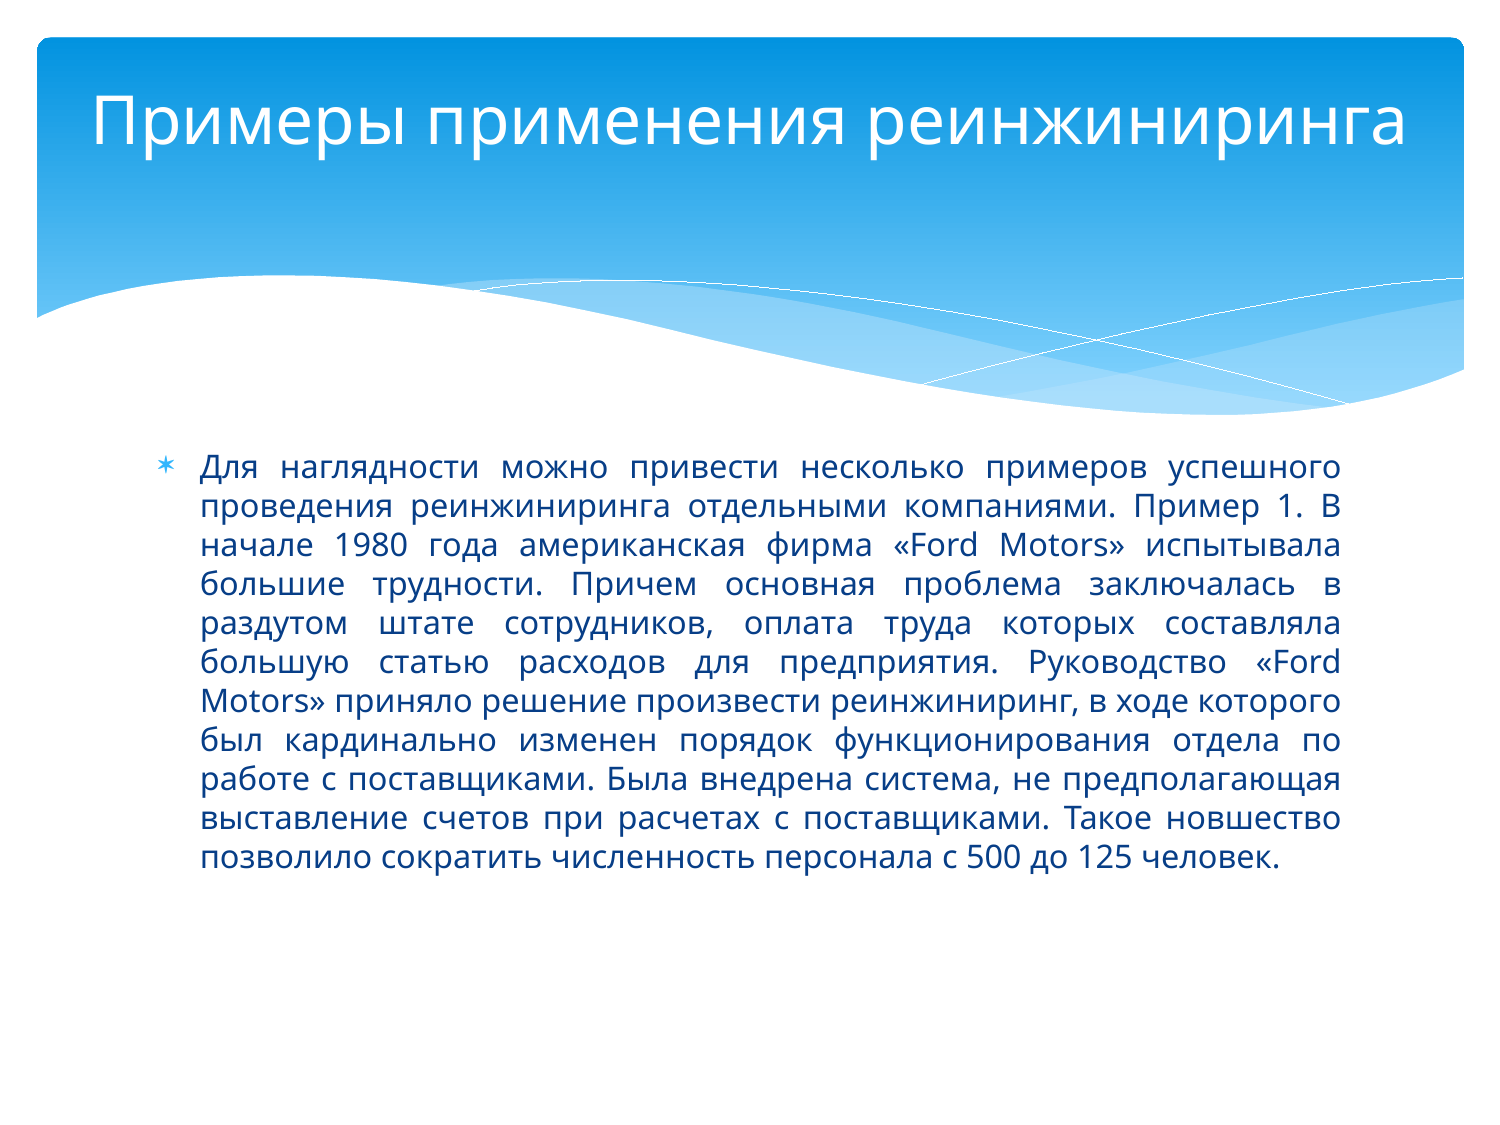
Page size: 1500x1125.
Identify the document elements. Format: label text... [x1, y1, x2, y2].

title Примеры применения реинжиниринга [75, 55, 1425, 261]
list Для наглядности можно привести несколько примеров успешного проведения реинжиниринга отдельными компаниями. Пример 1. В начале 1980 года американская фирма «Ford Motors» испытывала большие трудности. Причем основная проблема заключалась в раздутом штате сотрудников, оплата труда которых составляла большую статью расходов для предприятия. Руководство «Ford Motors» приняло решение произвести реинжиниринг, в ходе которого был кардинально изменен порядок функционирования отдела по работе с поставщиками. Была внедрена система, не предполагающая выставление счетов при расчетах с поставщиками. Такое новшество позволило сократить численность персонала с 500 до 125 человек. [143, 438, 1359, 1005]
